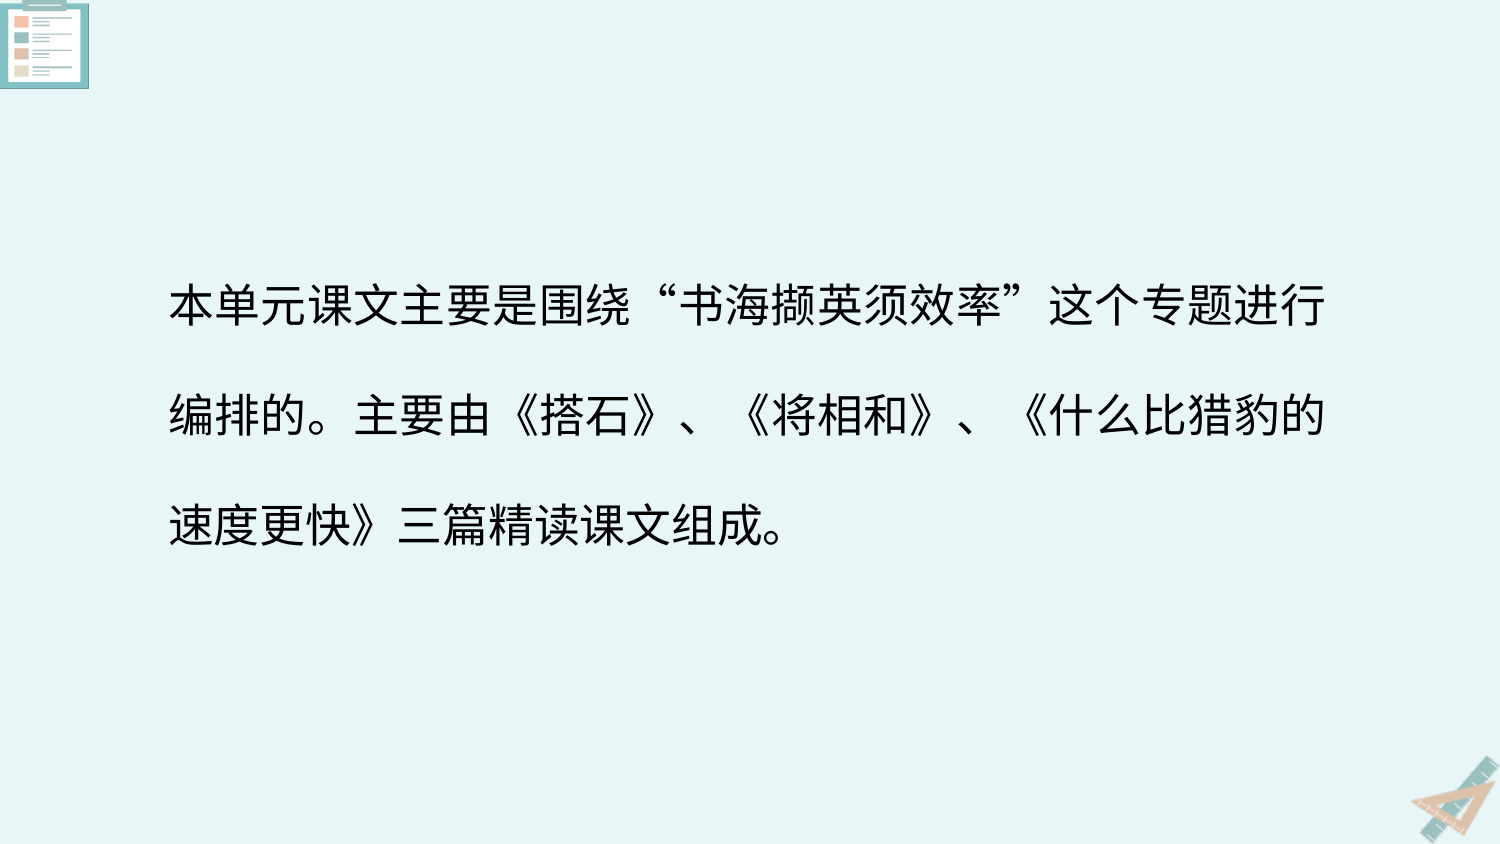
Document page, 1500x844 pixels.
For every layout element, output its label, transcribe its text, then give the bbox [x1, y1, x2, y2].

text_box 本单元课文主要是围绕“书海撷英须效率”这个专题进行编排的。主要由《搭石》、《将相和》、《什么比猎豹的速度更快》三篇精读课文组成。 [107, 214, 1342, 559]
picture [0, 0, 89, 89]
picture [1411, 755, 1500, 844]
